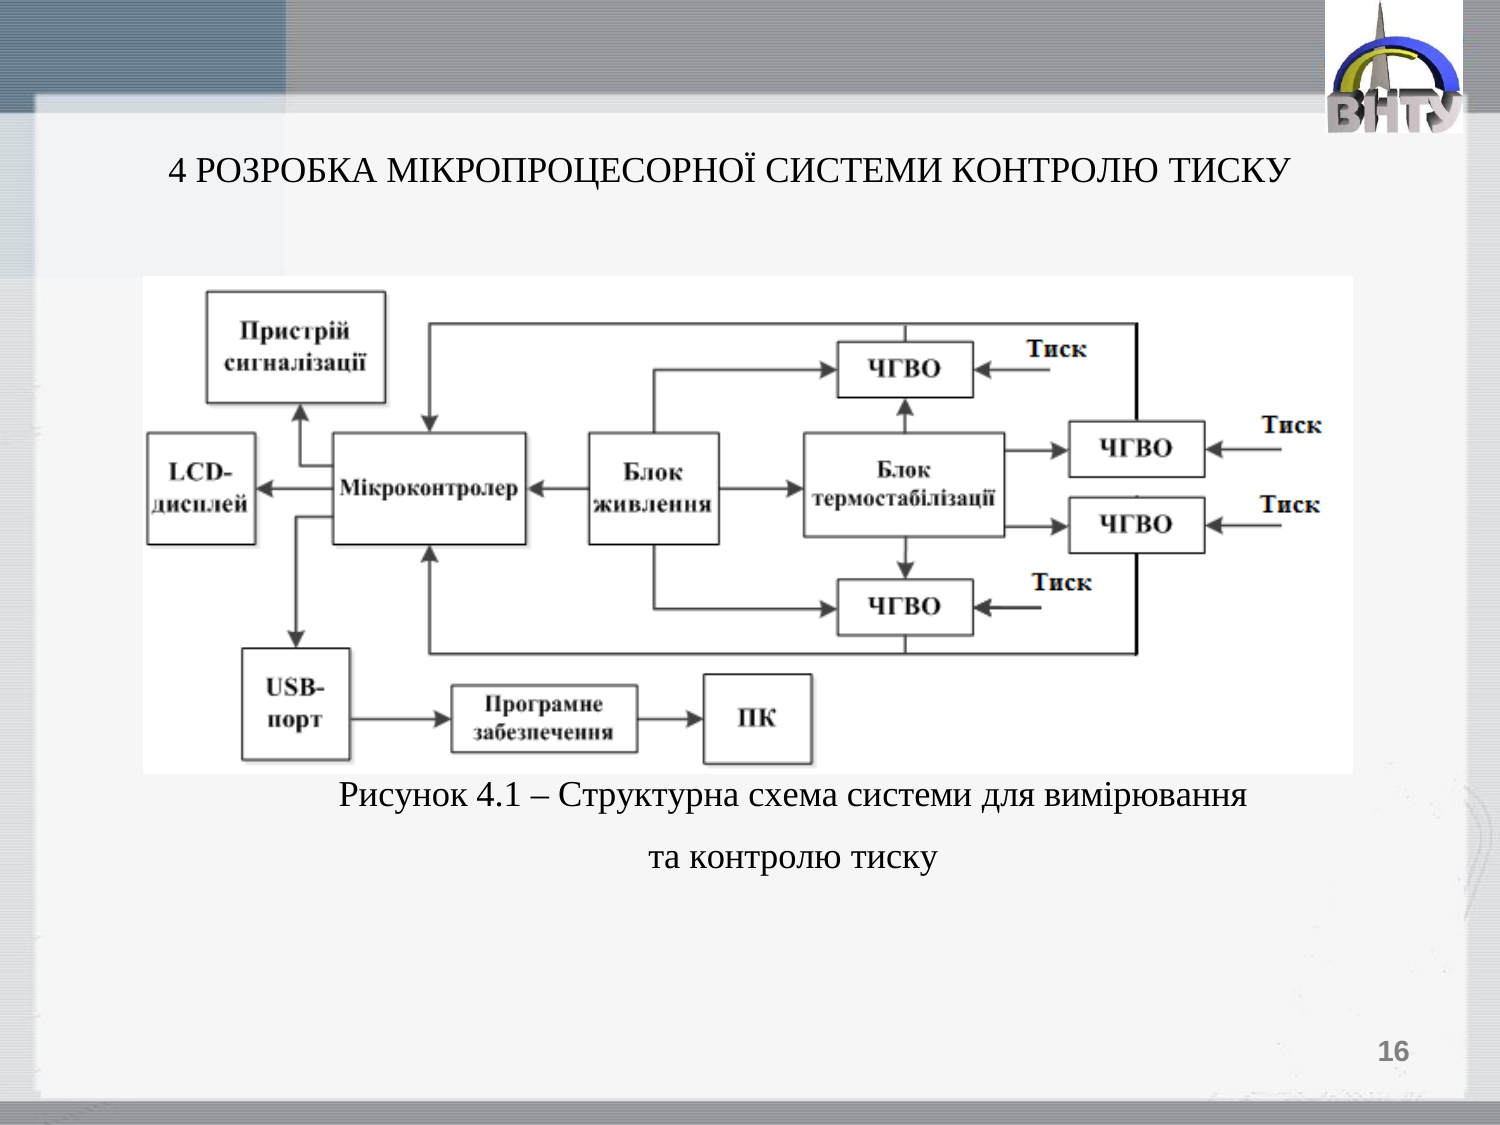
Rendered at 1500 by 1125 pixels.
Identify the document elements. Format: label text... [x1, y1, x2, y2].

slide_number 16 [1388, 1024, 1426, 1103]
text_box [112, 149, 1384, 1125]
picture [0, 0, 1500, 1125]
